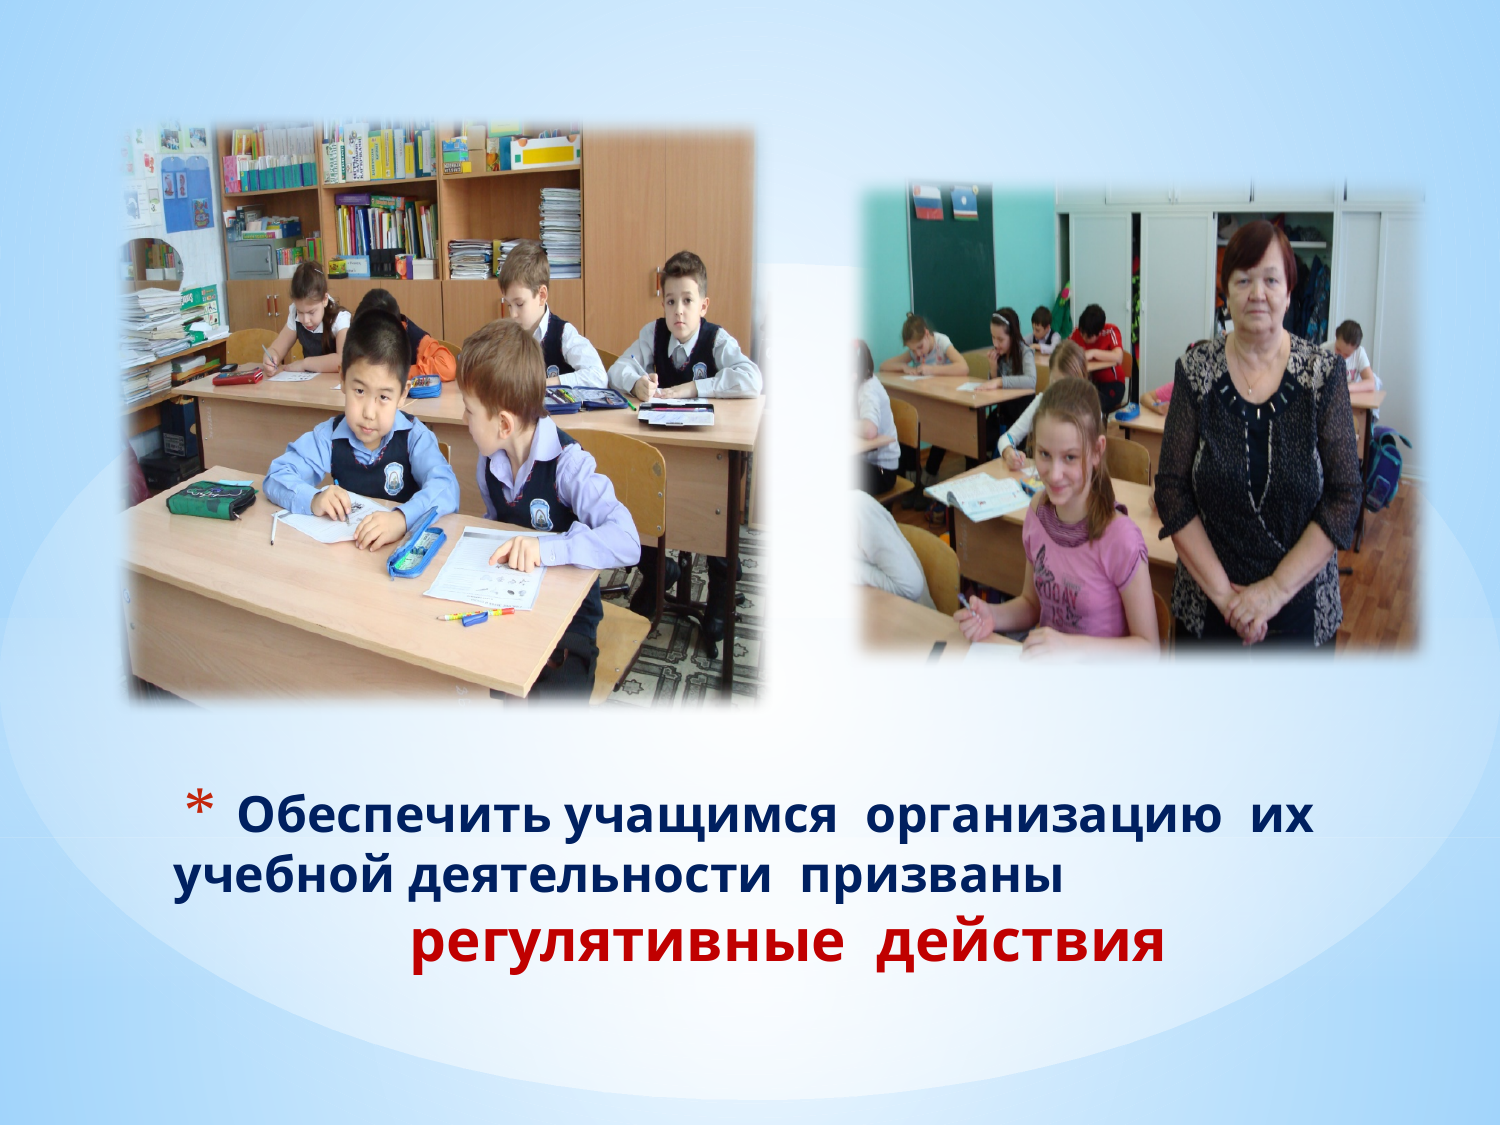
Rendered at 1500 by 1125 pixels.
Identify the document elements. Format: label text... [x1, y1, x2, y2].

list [111, 113, 774, 717]
title Обеспечить учащимся организацию их учебной деятельности призваны регулятивные действия [100, 775, 1412, 1024]
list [844, 172, 1436, 670]
